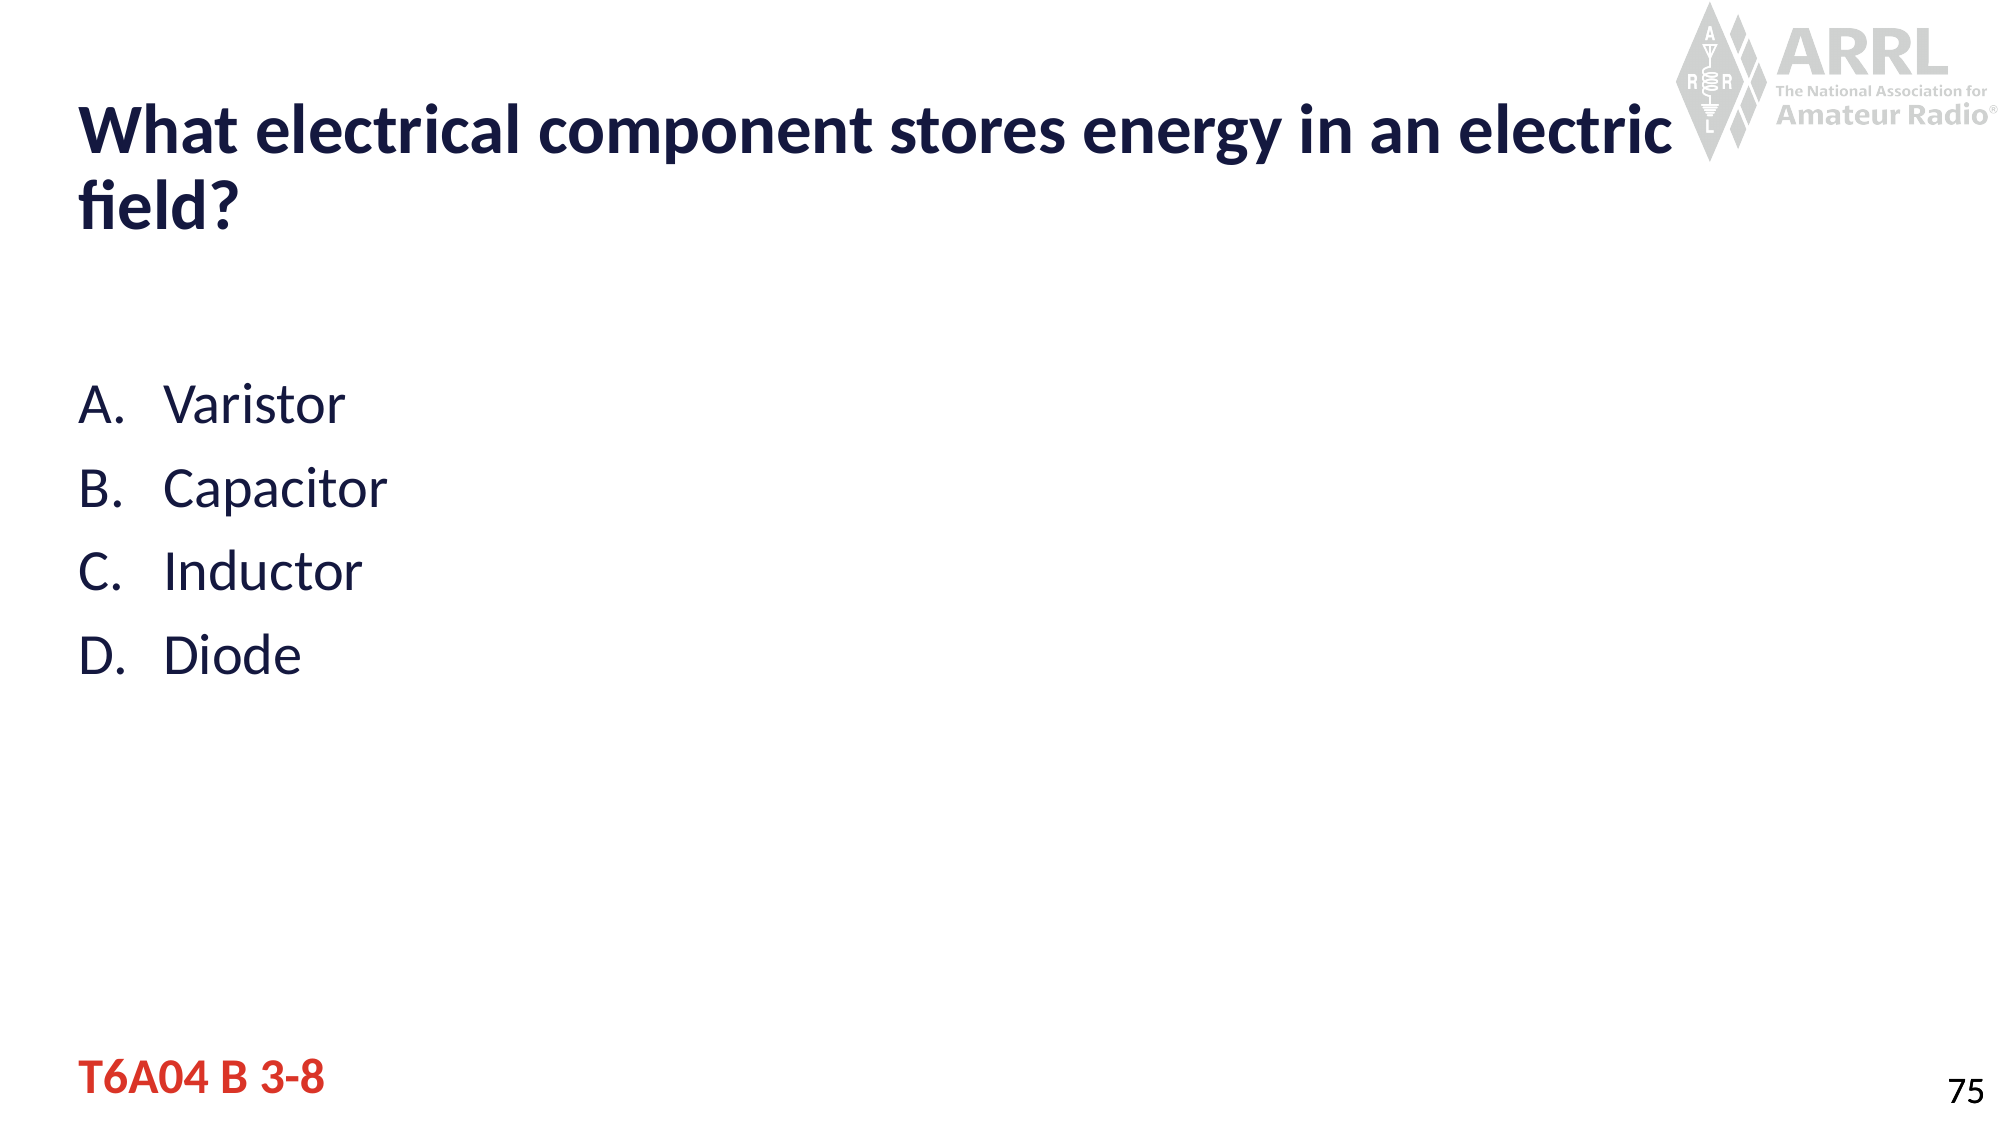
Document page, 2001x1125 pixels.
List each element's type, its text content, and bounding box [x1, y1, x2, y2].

title What electrical component stores energy in an electric field? [63, 59, 1863, 278]
text_box T6A04 B 3-8 [63, 1036, 921, 1112]
list Varistor Capacitor Inductor Diode [63, 365, 1863, 989]
picture [1674, 0, 2000, 164]
